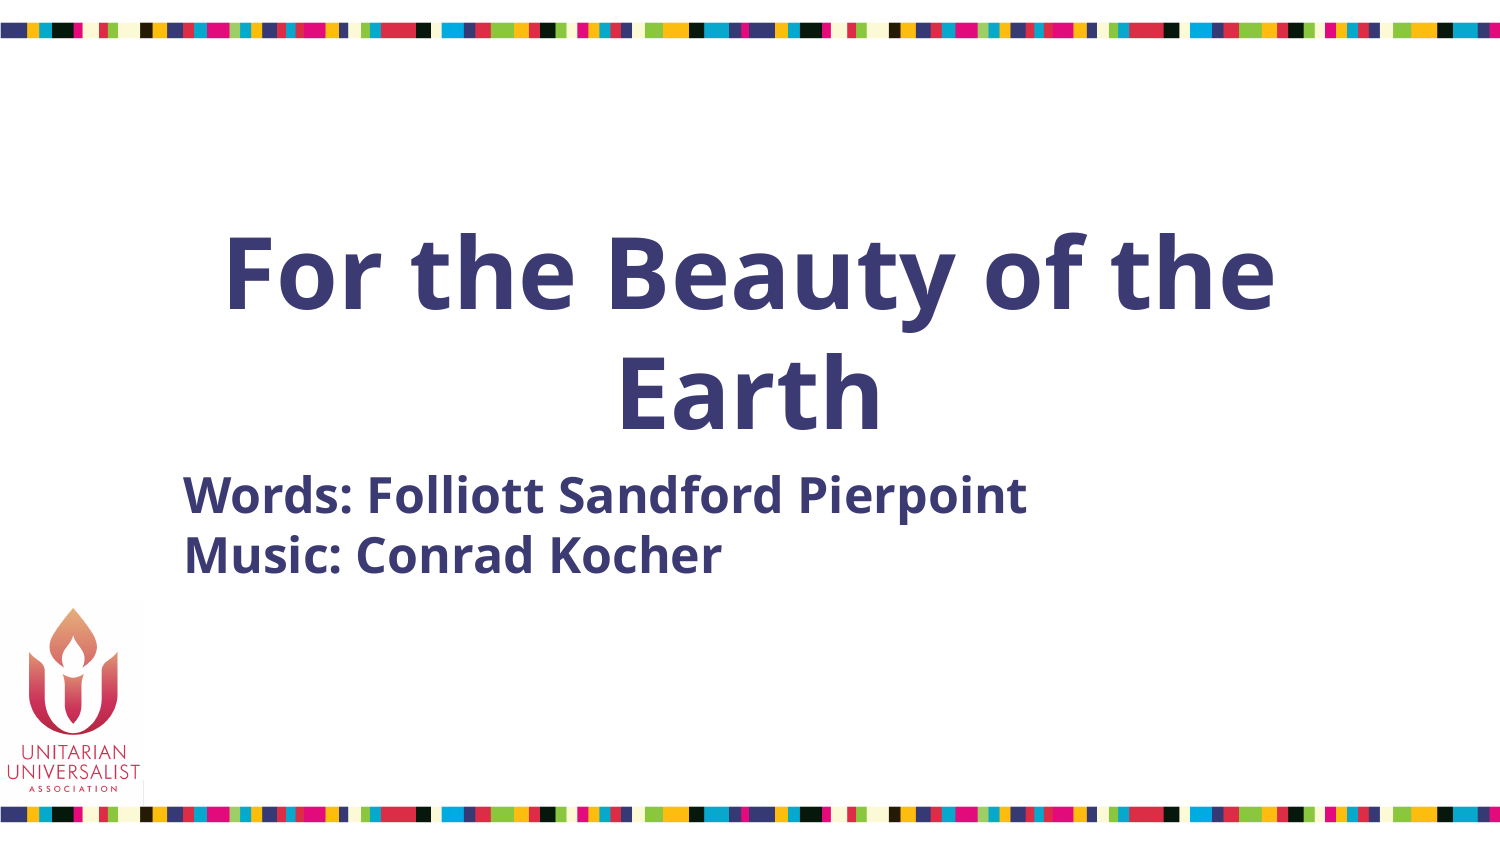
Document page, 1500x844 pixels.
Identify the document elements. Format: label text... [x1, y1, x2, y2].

picture [0, 600, 1500, 824]
text_box For the Beauty of the Earth [74, 75, 1425, 465]
text_box Words: Folliott Sandford Pierpoint Music: Conrad Kocher [168, 448, 1495, 659]
picture [0, 22, 1500, 40]
